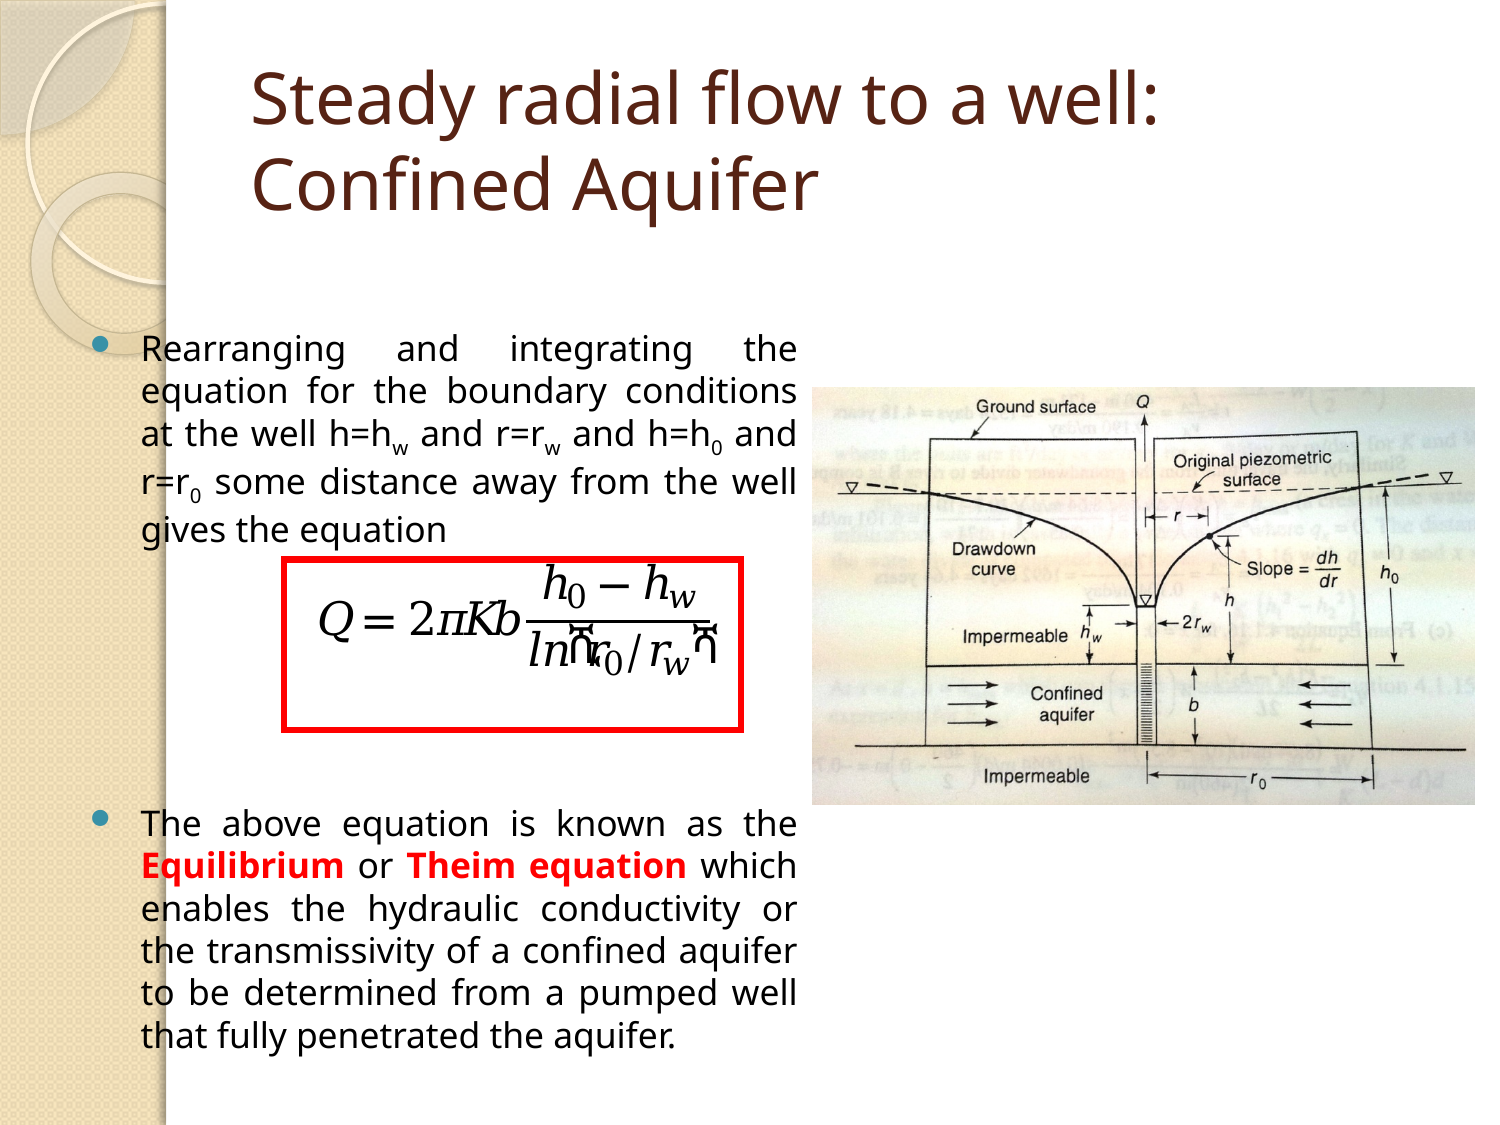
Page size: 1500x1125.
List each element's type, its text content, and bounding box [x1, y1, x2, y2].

picture [812, 387, 1476, 806]
picture [287, 562, 739, 728]
list Rearranging and integrating the equation for the boundary conditions at the well h=hw and r=rw and h=h0 and r=r0 some distance away from the well gives the equation The above equation is known as the Equilibrium or Theim equation which enables the hydraulic conductivity or the transmissivity of a confined aquifer to be determined from a pumped well that fully penetrated the aquifer. [75, 270, 813, 1100]
title Steady radial flow to a well: Confined Aquifer [235, 45, 1466, 233]
